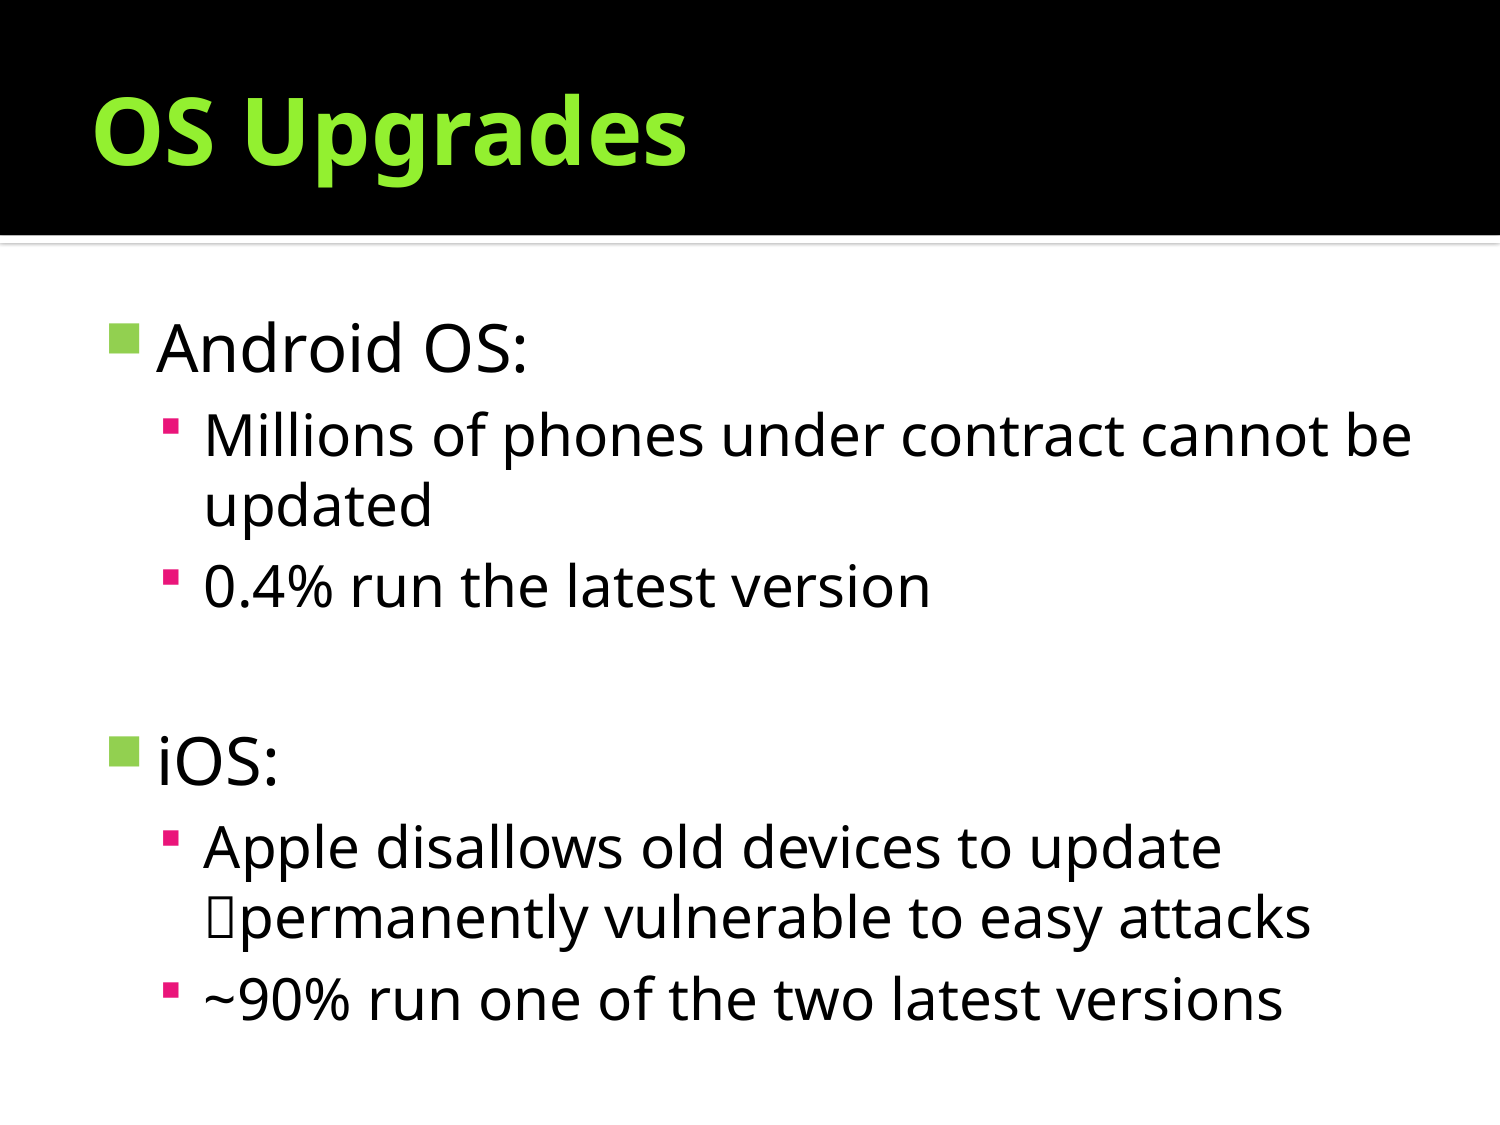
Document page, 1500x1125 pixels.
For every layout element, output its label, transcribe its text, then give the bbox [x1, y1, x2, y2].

title OS Upgrades [75, 25, 1425, 231]
list Android OS: Millions of phones under contract cannot be updated 0.4% run the latest version iOS: Apple disallows old devices to update permanently vulnerable to easy attacks ~90% run one of the two latest versions [75, 291, 1475, 1050]
